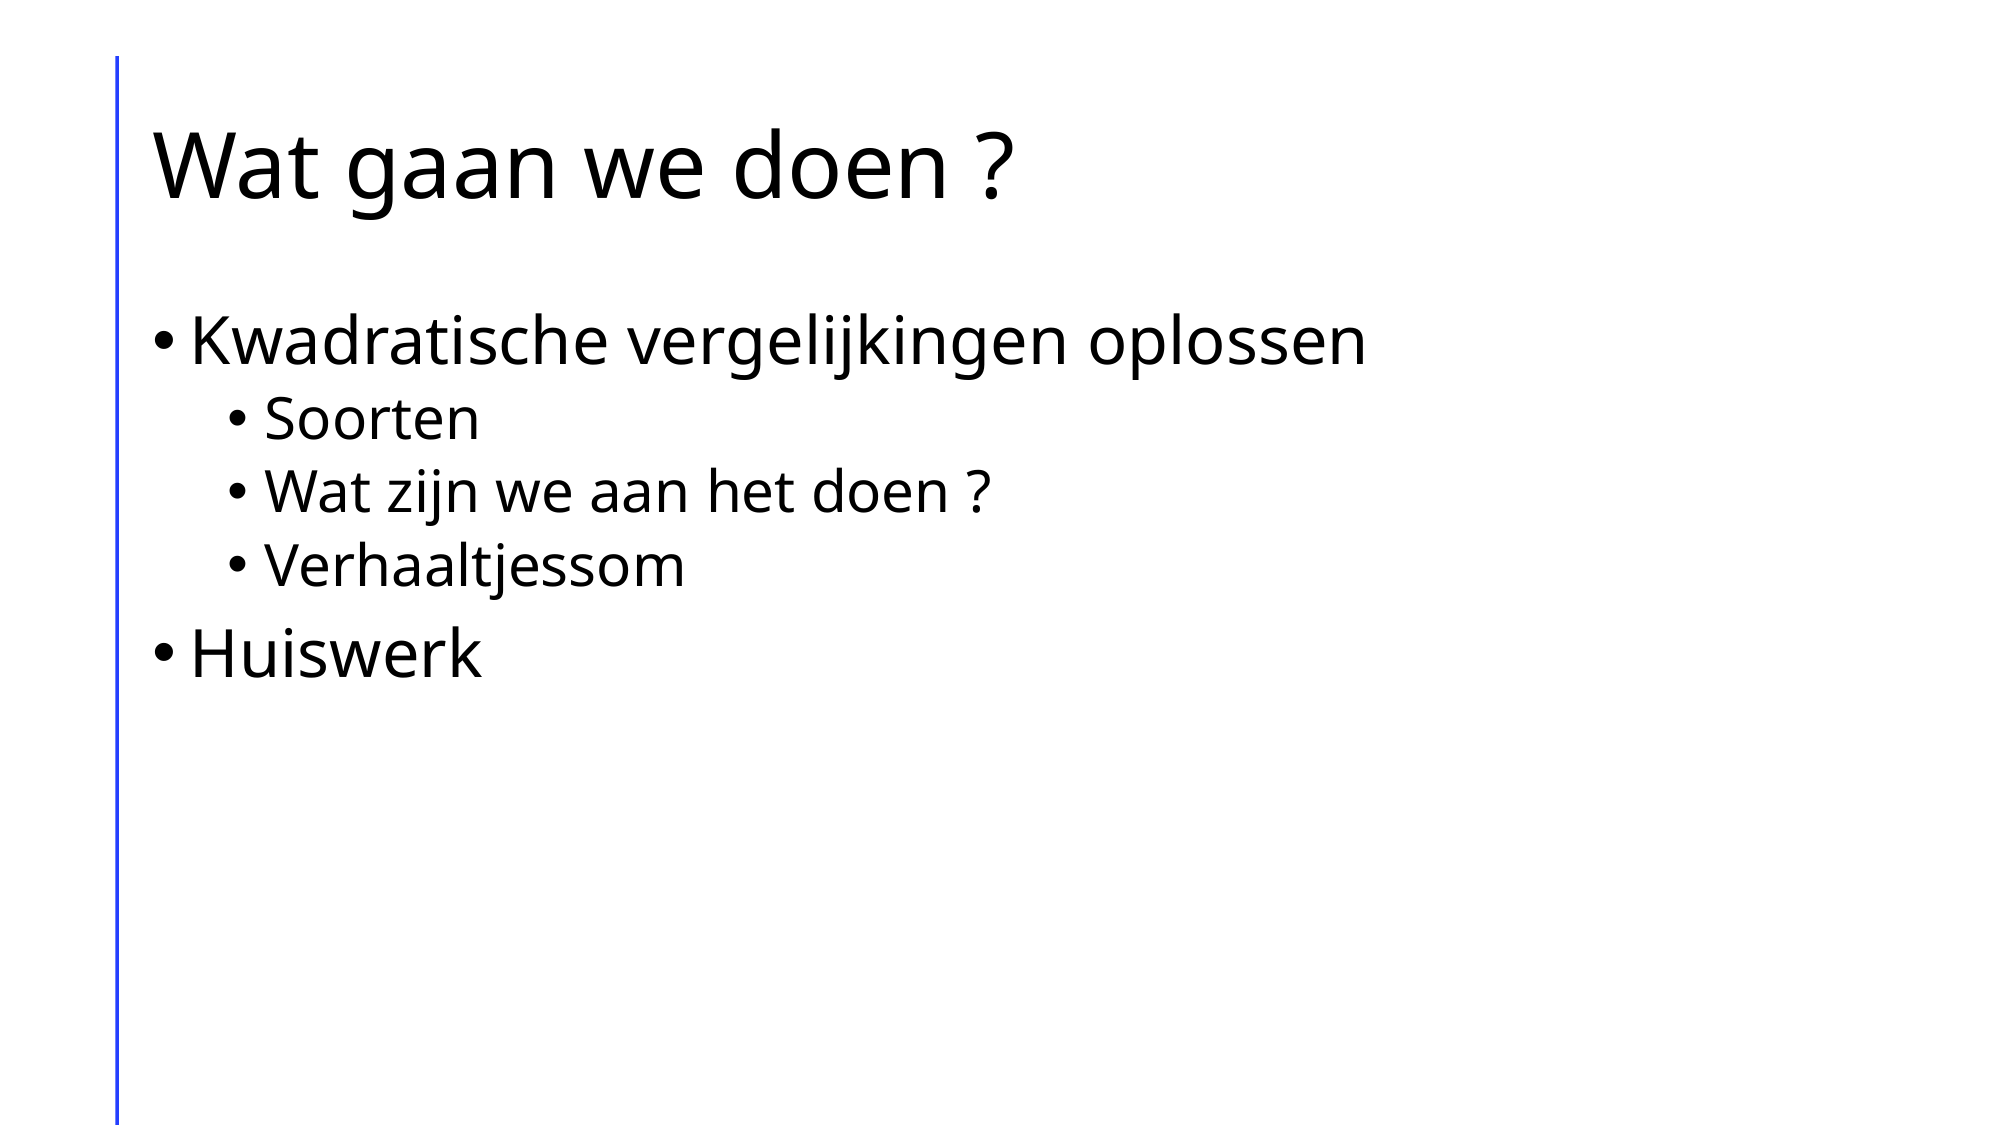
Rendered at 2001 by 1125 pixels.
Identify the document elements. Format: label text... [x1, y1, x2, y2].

list Kwadratische vergelijkingen oplossen Soorten Wat zijn we aan het doen ? Verhaaltjessom Huiswerk [137, 299, 1863, 1014]
title Wat gaan we doen ? [137, 59, 1863, 278]
